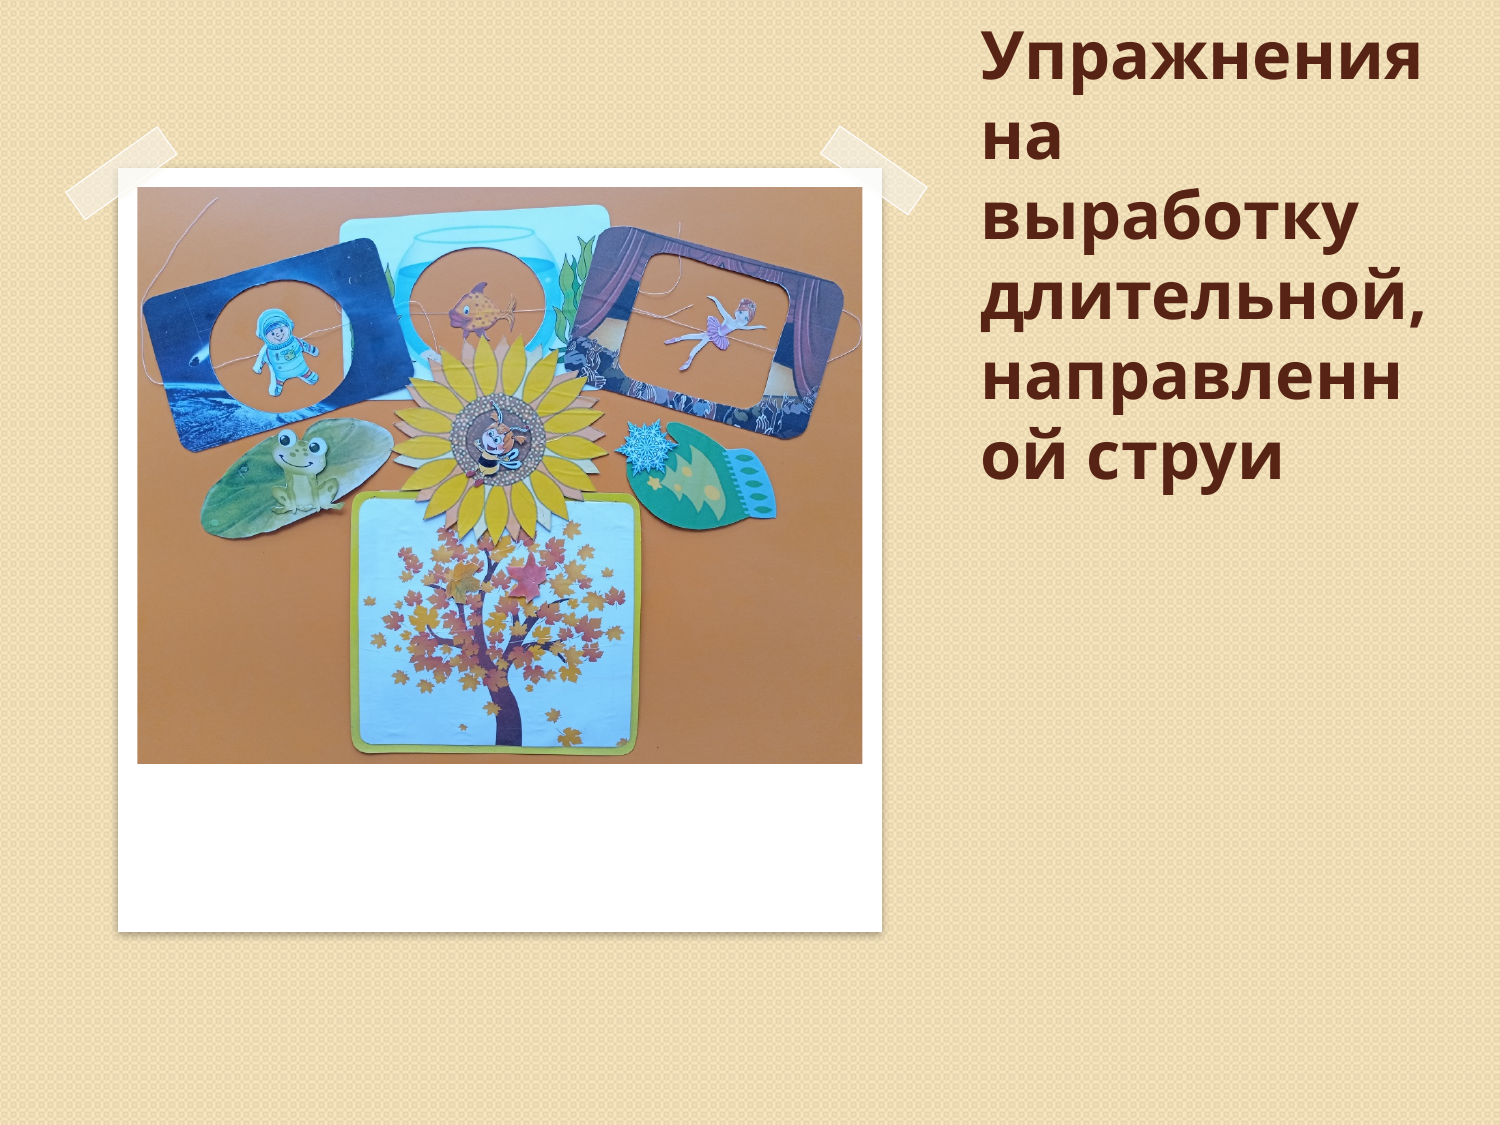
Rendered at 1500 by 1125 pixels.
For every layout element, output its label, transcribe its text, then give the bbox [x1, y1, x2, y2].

picture [137, 187, 863, 765]
title Упражнения на выработку длительной, направленной струи [965, 174, 1447, 500]
